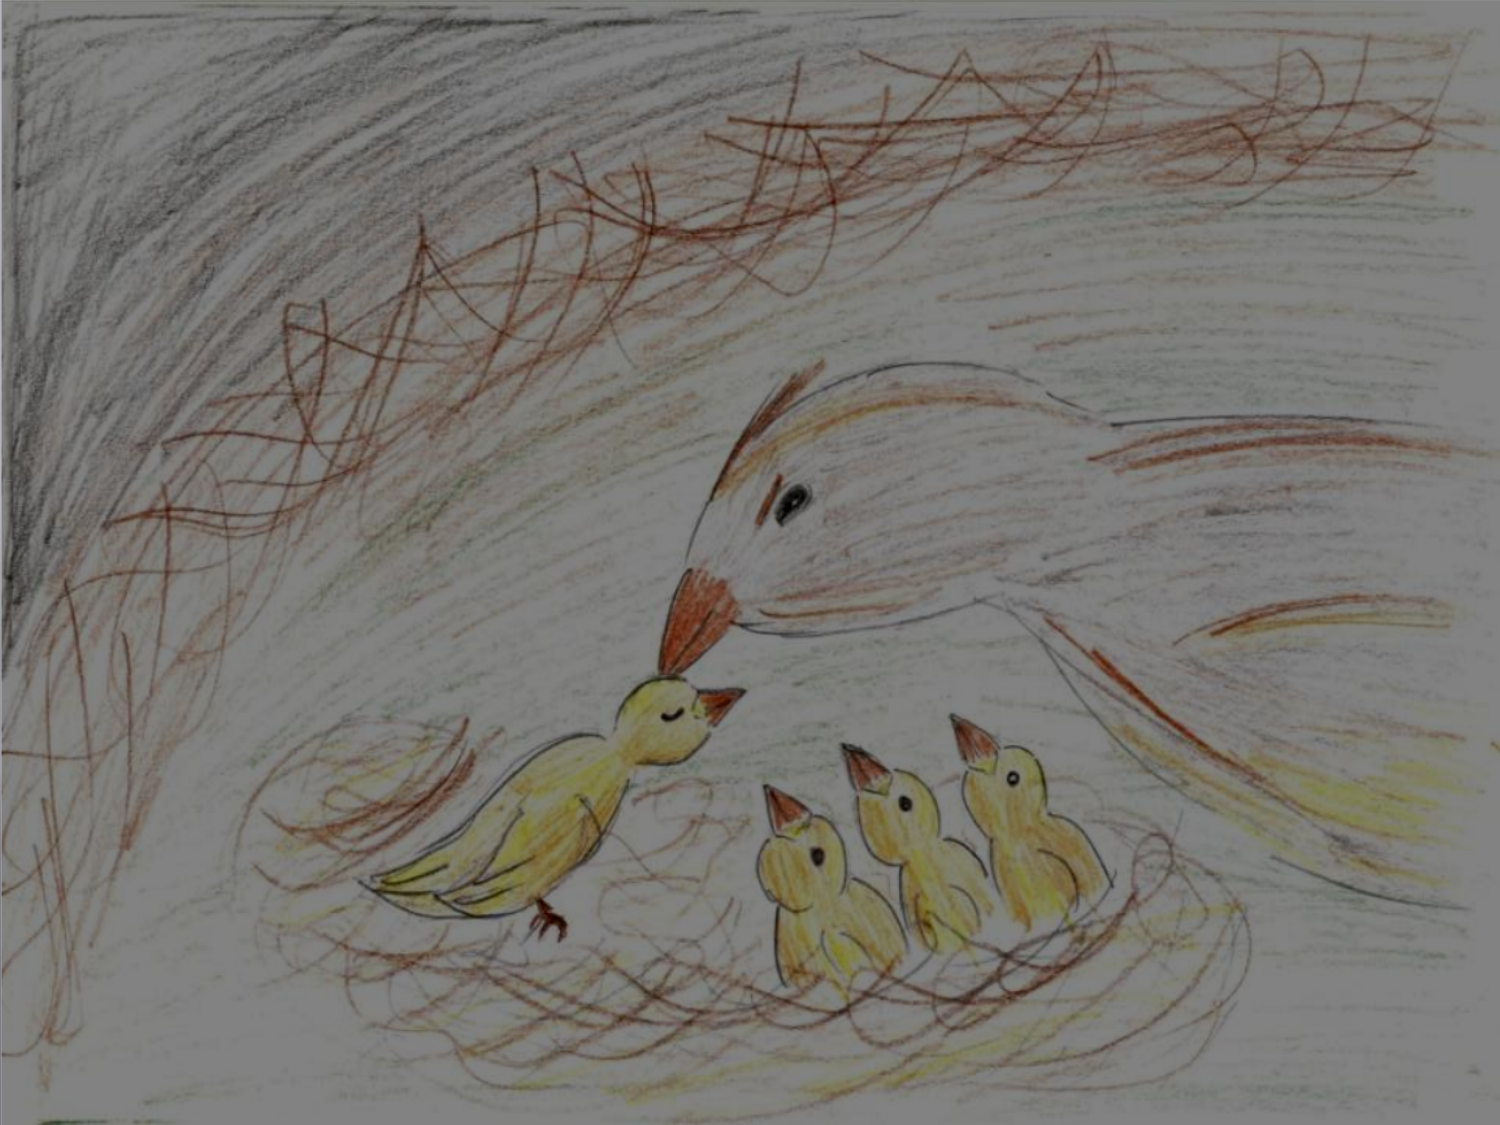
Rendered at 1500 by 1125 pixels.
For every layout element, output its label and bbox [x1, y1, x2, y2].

picture [187, 0, 1313, 1125]
